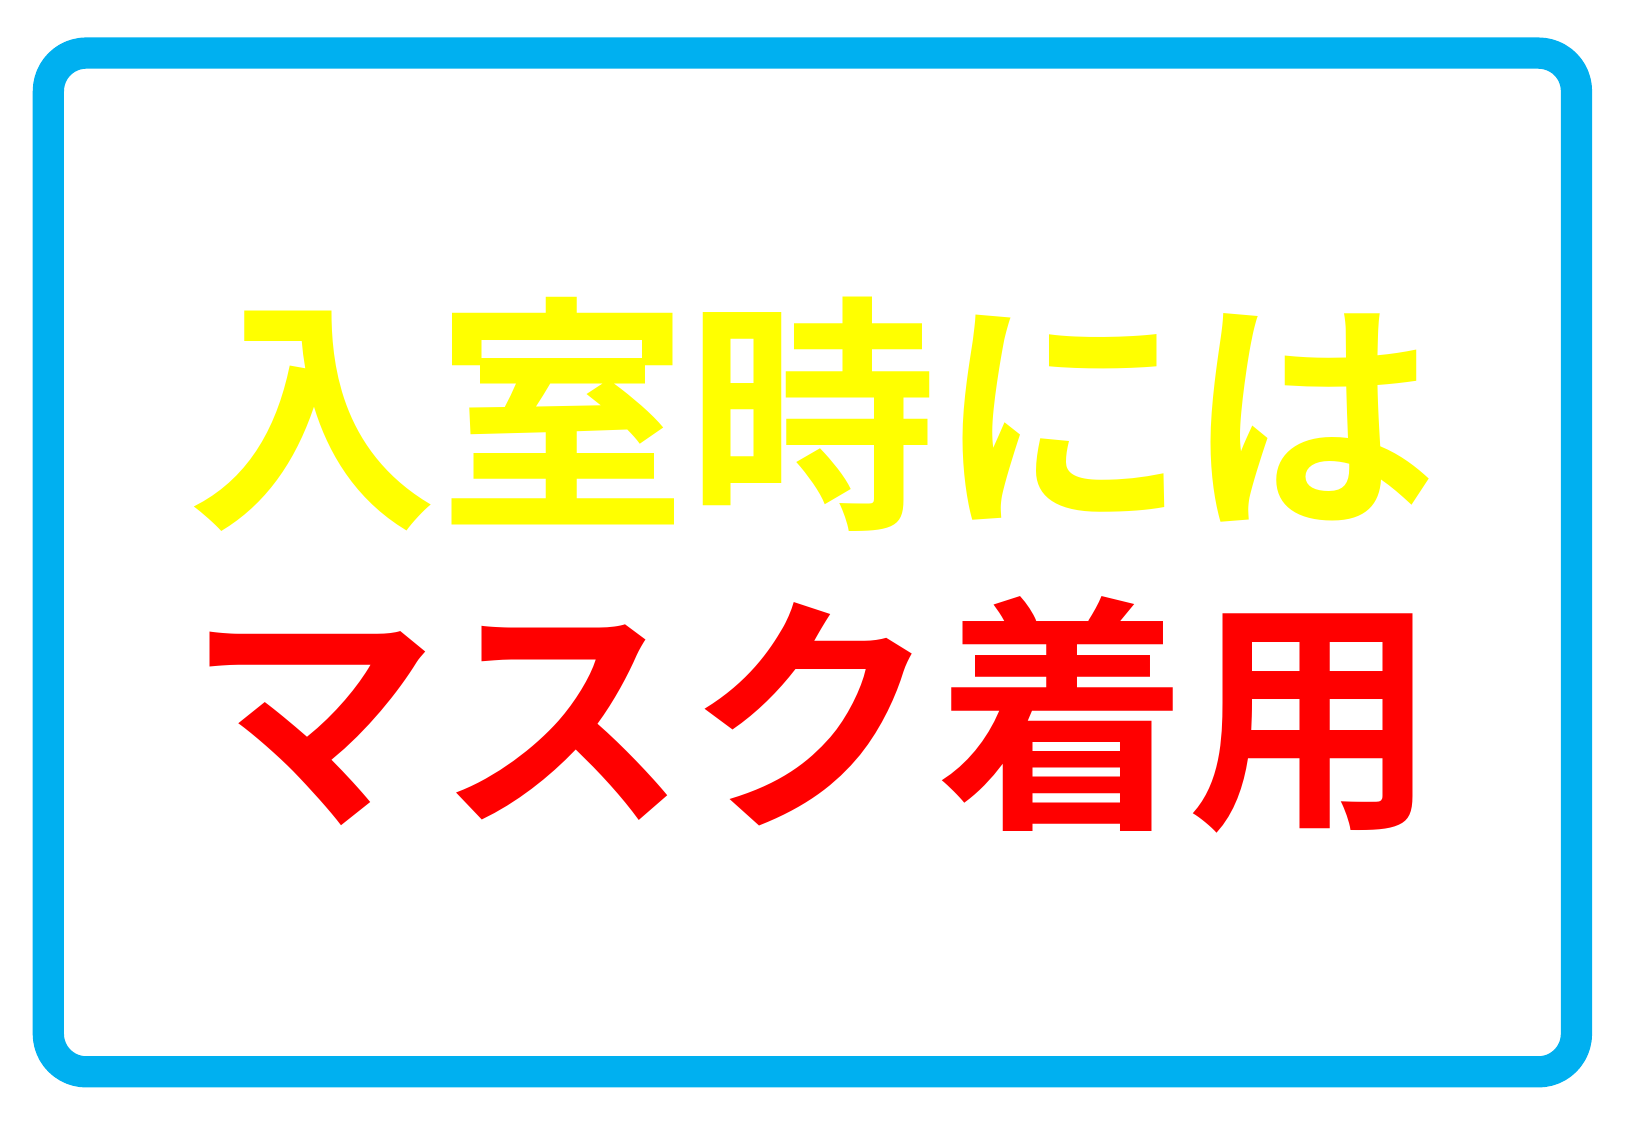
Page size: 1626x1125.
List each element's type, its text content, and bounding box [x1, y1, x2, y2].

text_box [46, 50, 1579, 1074]
text_box 入室時には マスク着用 [48, 251, 1577, 867]
